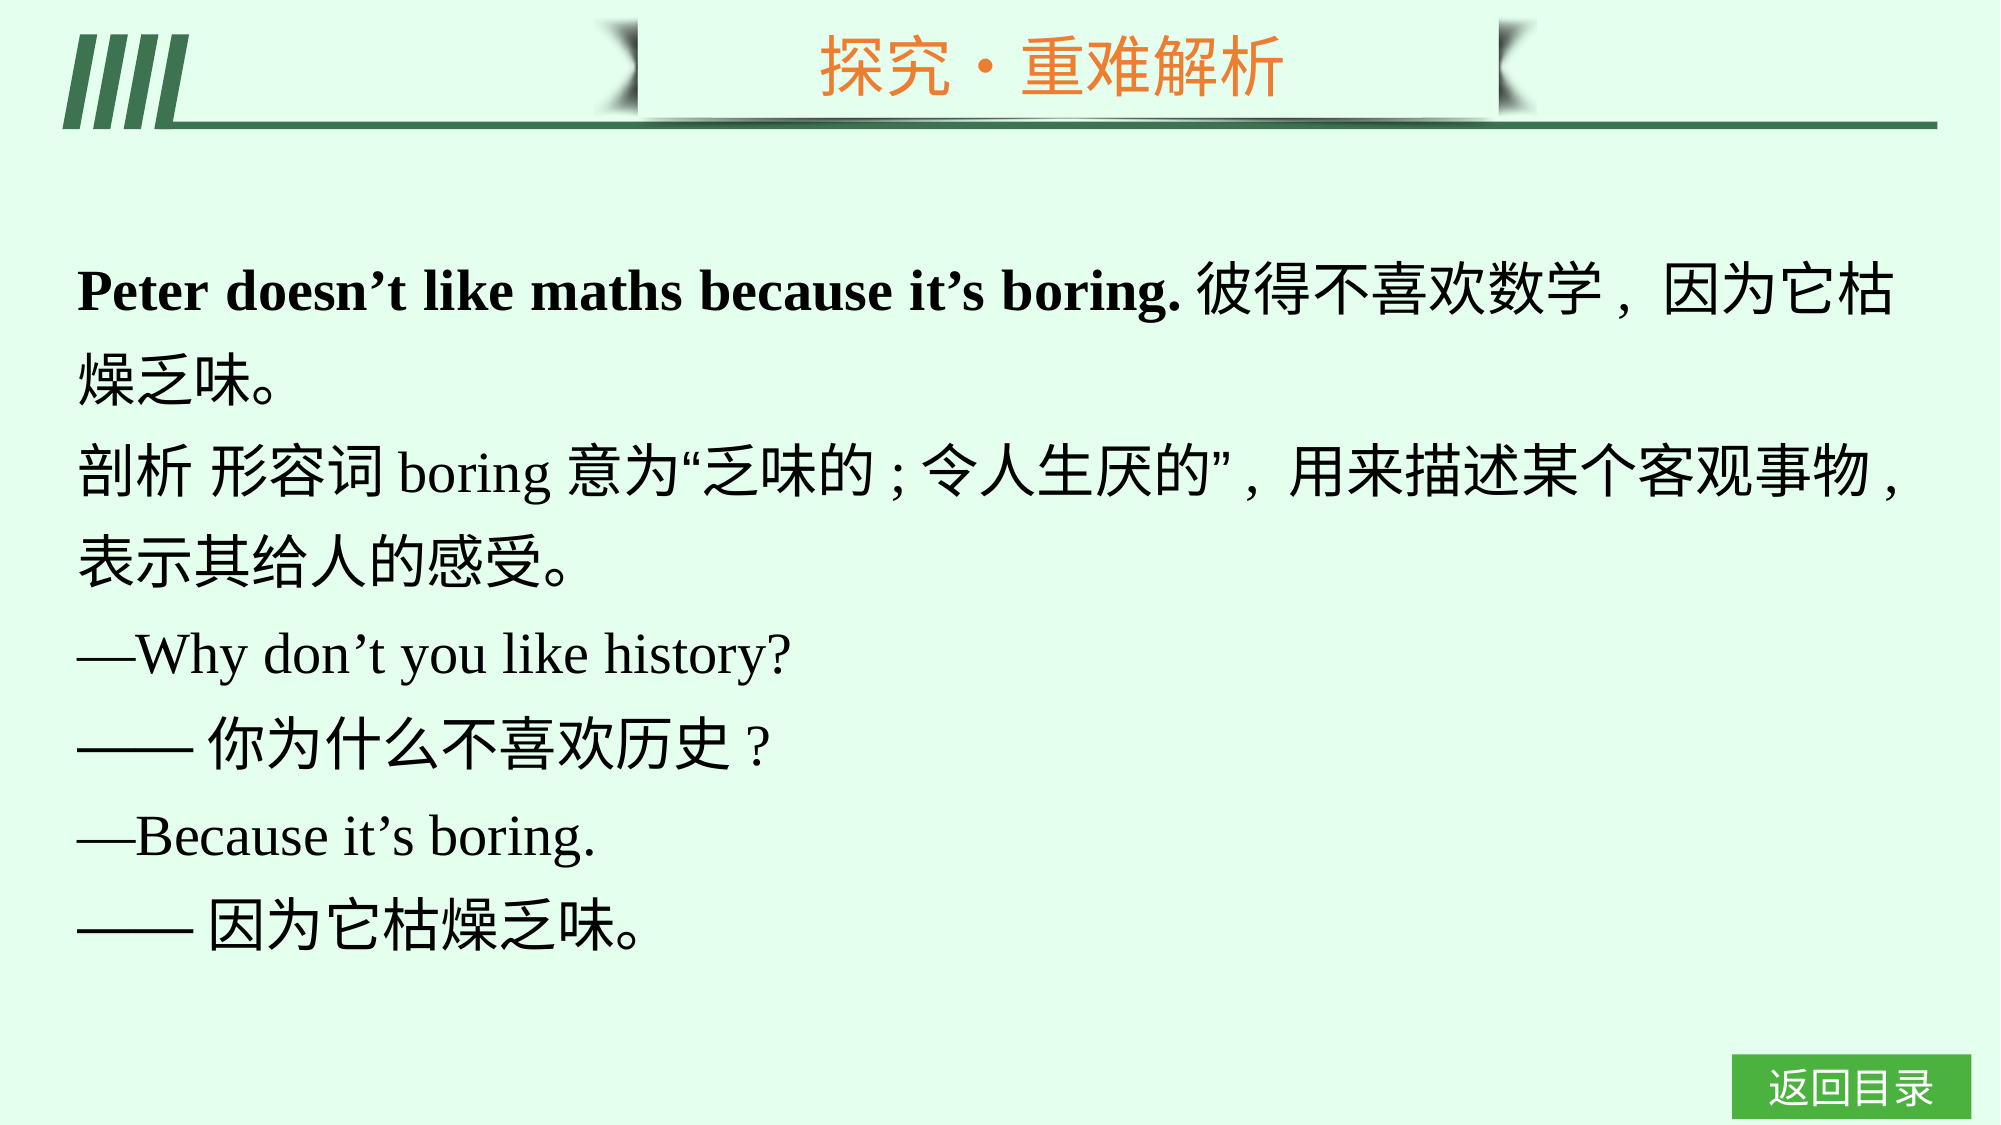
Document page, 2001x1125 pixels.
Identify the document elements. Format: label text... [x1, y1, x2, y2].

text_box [62, 34, 1938, 130]
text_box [594, 16, 1537, 127]
text_box Peter doesn’t like maths because it’s boring.彼得不喜欢数学, 因为它枯燥乏味。 剖析 形容词boring意为“乏味的;令人生厌的”, 用来描述某个客观事物, 表示其给人的感受。 —Why don’t you like history? ——你为什么不喜欢历史? —Because it’s boring. ——因为它枯燥乏味。 [62, 223, 1938, 966]
